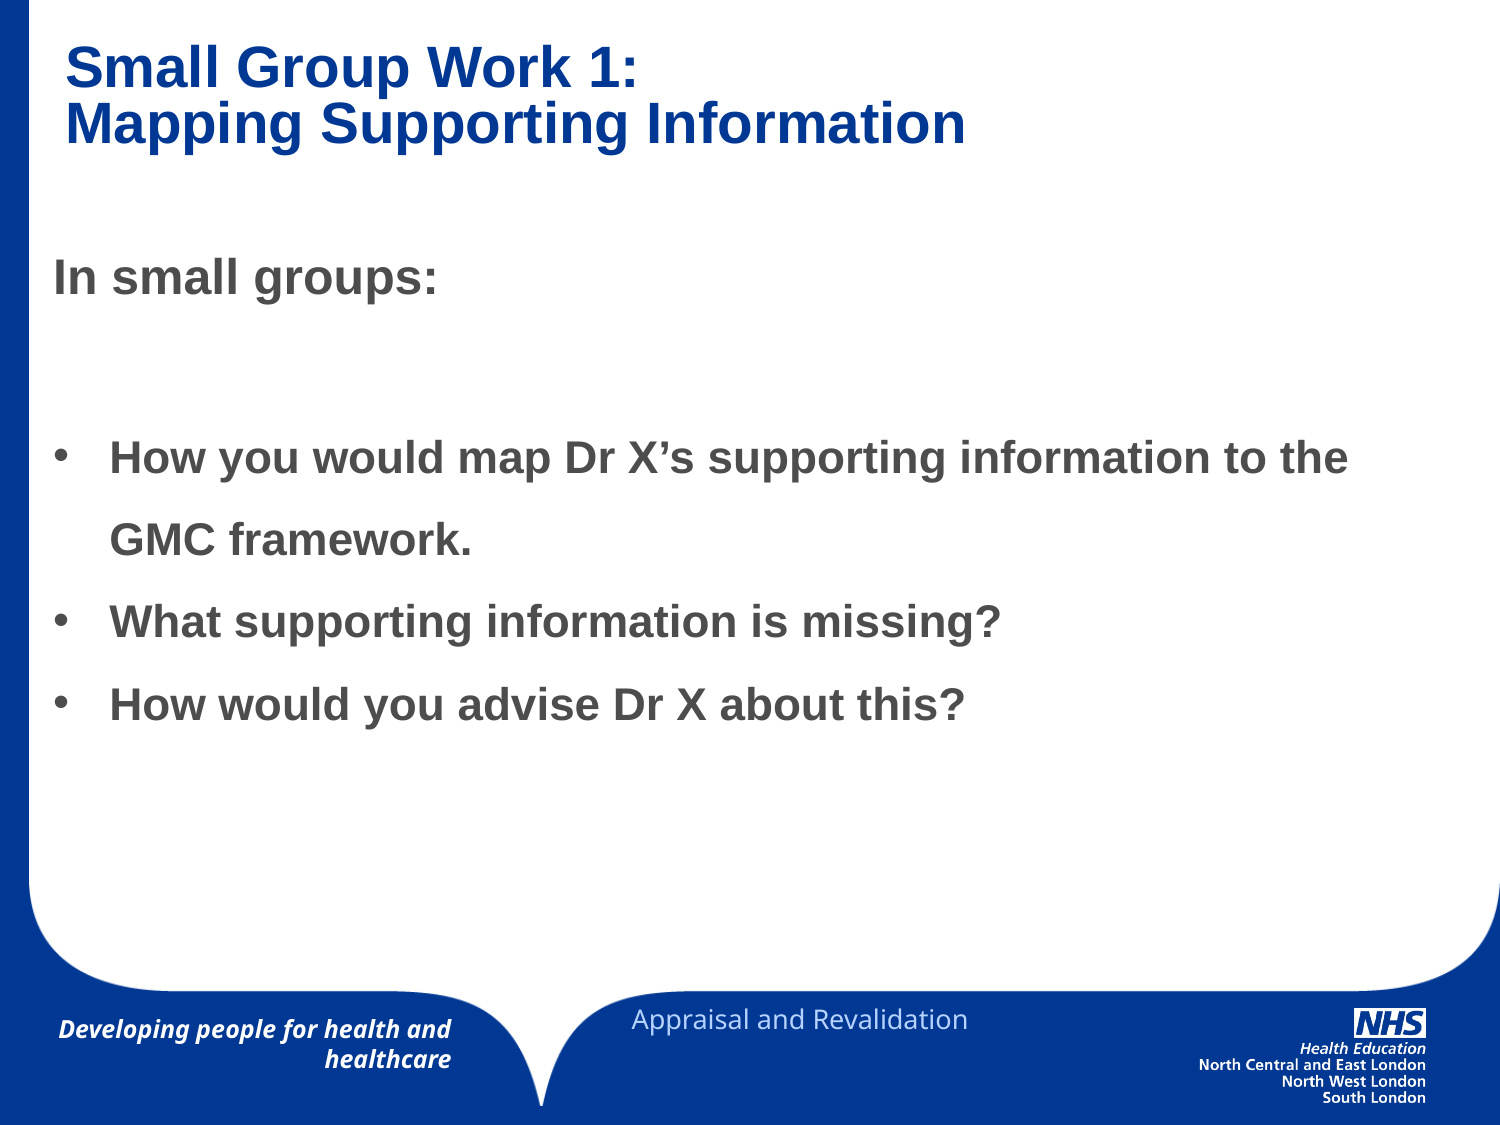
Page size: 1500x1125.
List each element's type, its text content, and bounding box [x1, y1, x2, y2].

picture [29, 0, 1500, 1106]
list In small groups: How you would map Dr X’s supporting information to the GMC framework. What supporting information is missing? How would you advise Dr X about this? [53, 219, 1418, 871]
title Small Group Work 1: Mapping Supporting Information [64, 42, 1423, 182]
